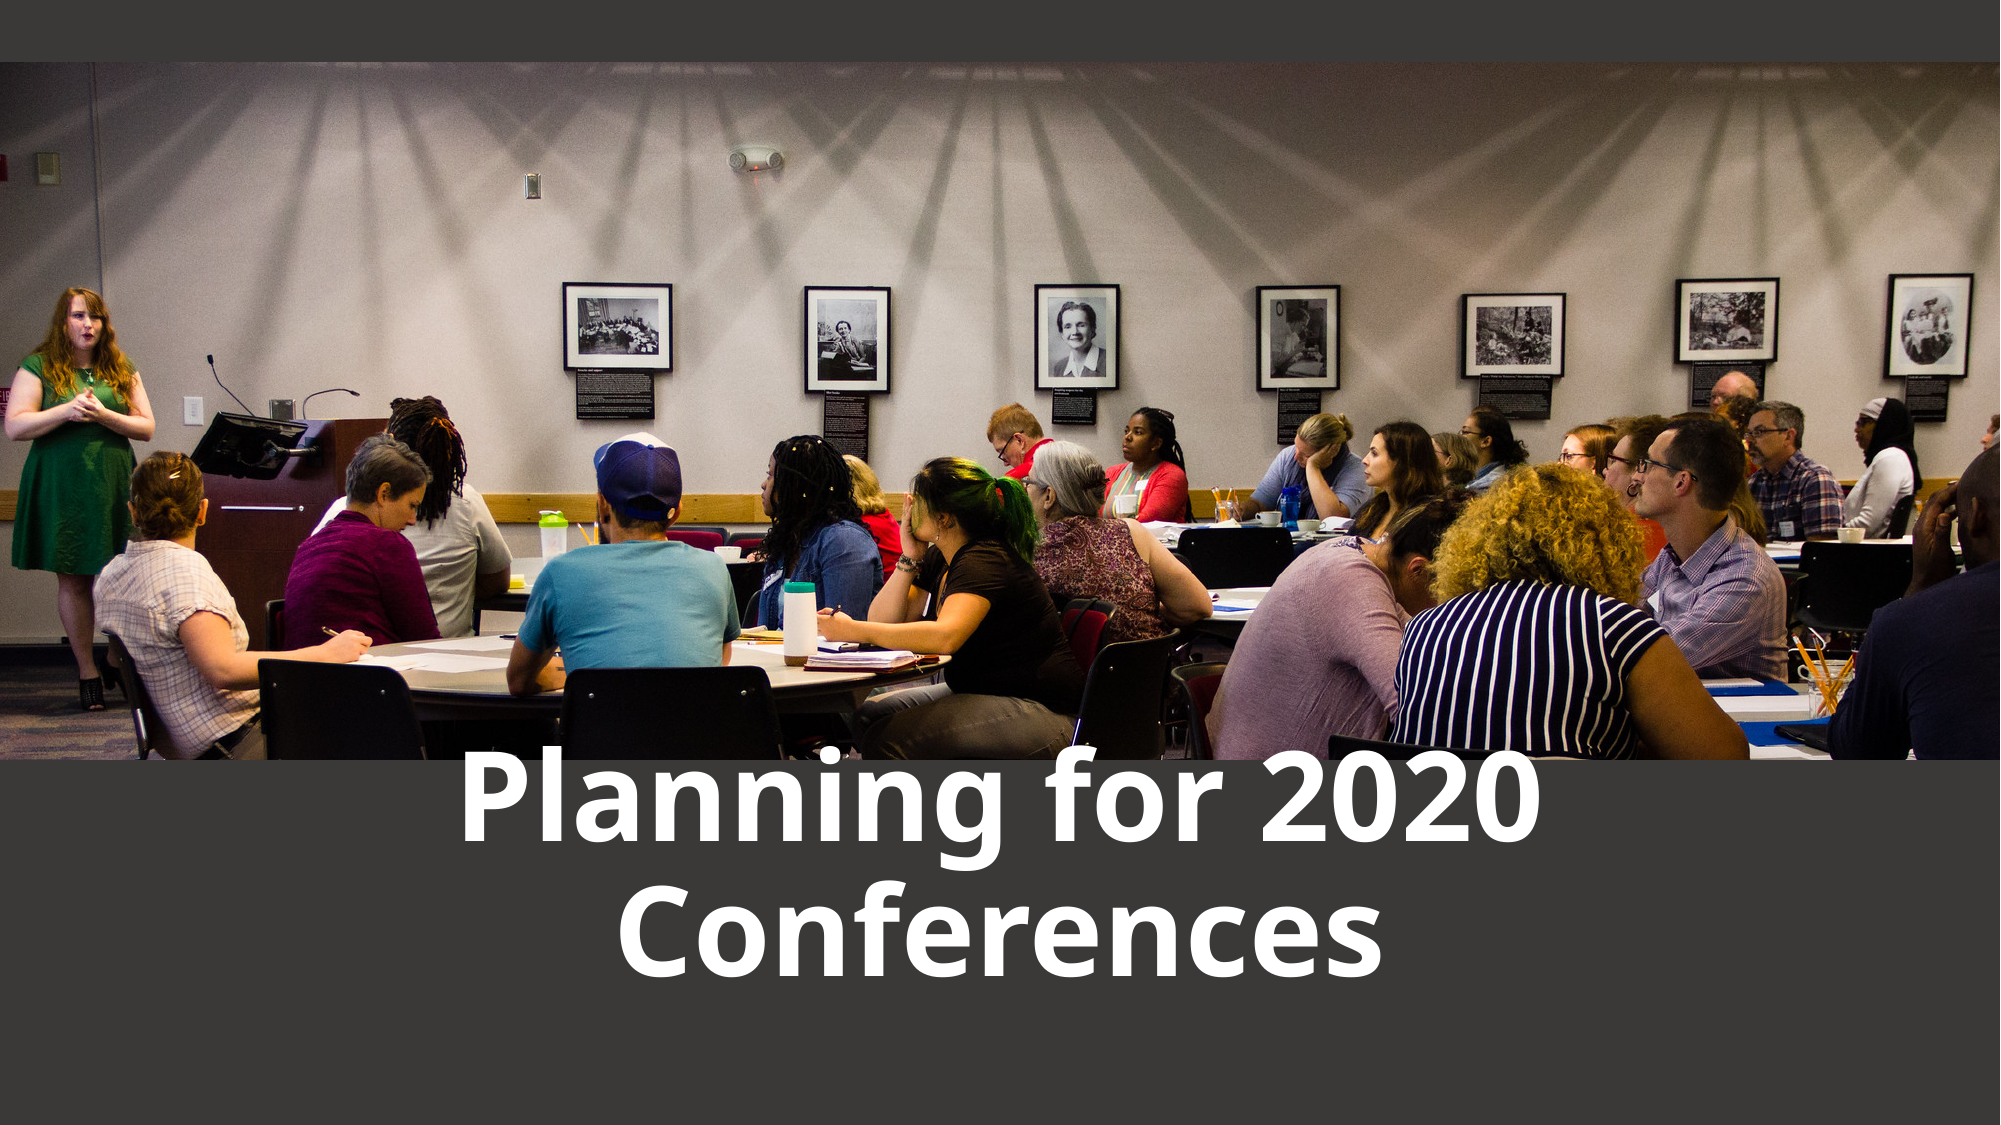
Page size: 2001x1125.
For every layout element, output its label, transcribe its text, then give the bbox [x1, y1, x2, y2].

picture [0, 62, 2000, 760]
title Planning for 2020 Conferences [68, 760, 1932, 1012]
